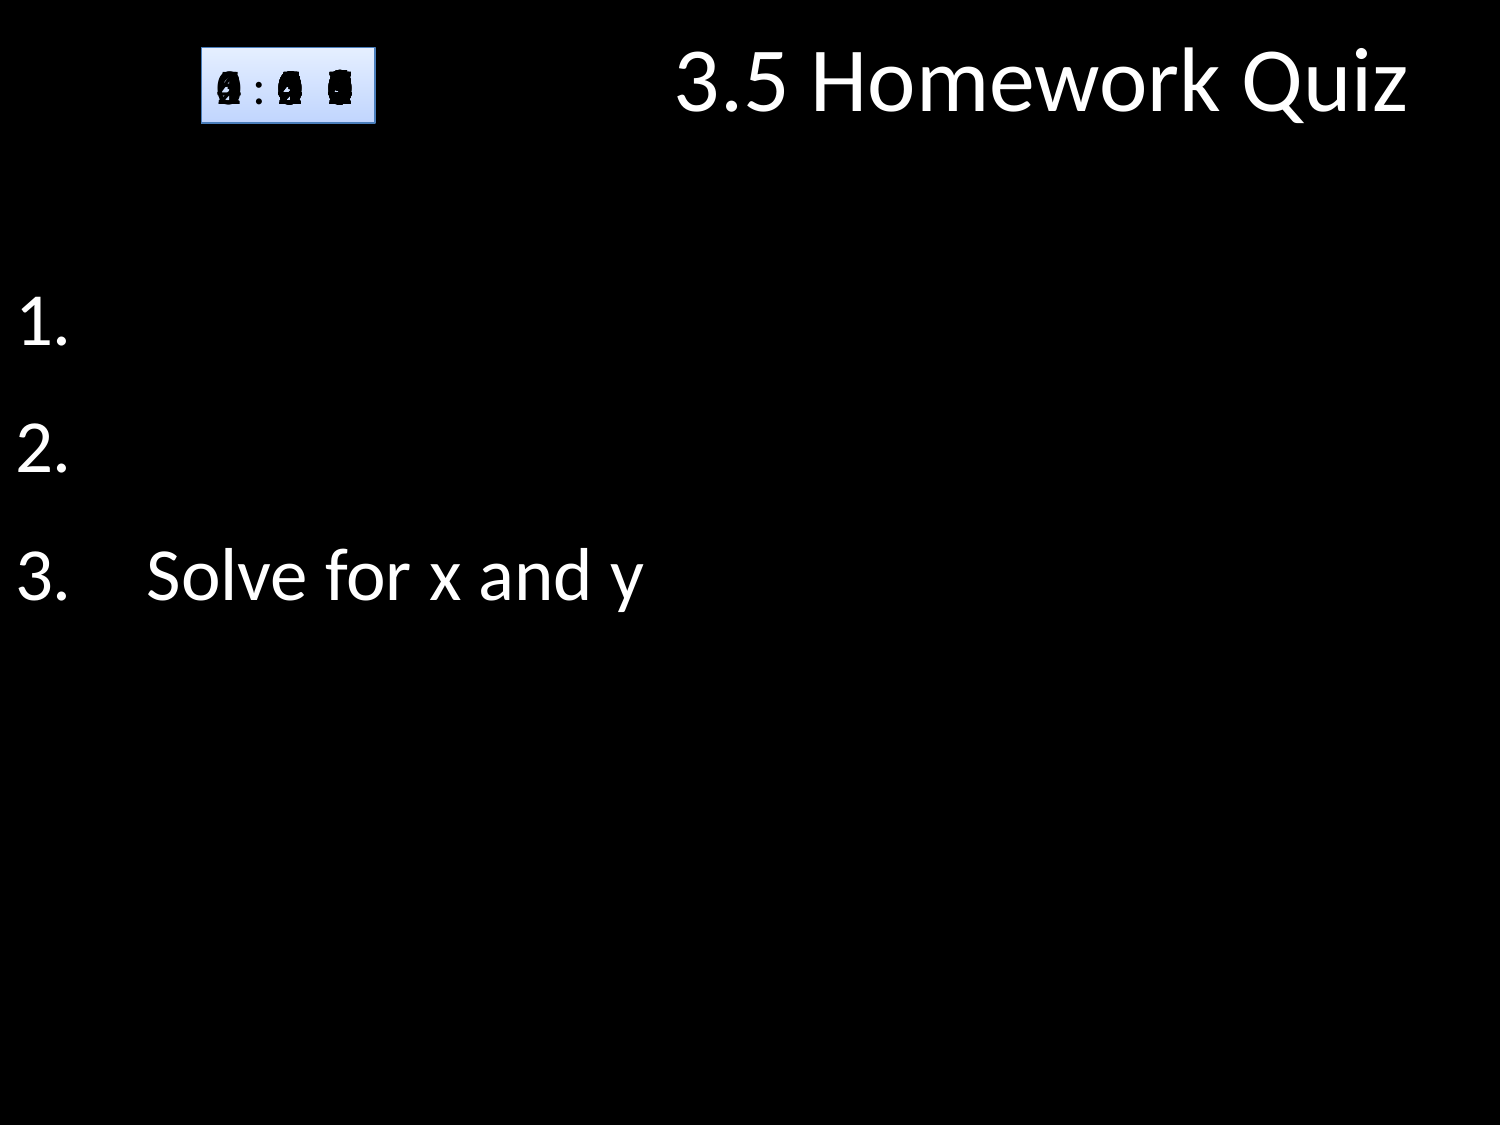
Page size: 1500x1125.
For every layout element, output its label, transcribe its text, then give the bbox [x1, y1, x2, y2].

title 3.5 Homework Quiz [75, 0, 1425, 150]
text_box 0 [262, 47, 312, 123]
text_box [201, 47, 376, 124]
text_box 0 [201, 47, 252, 123]
text_box 9 [312, 47, 363, 123]
text_box : [252, 47, 262, 123]
